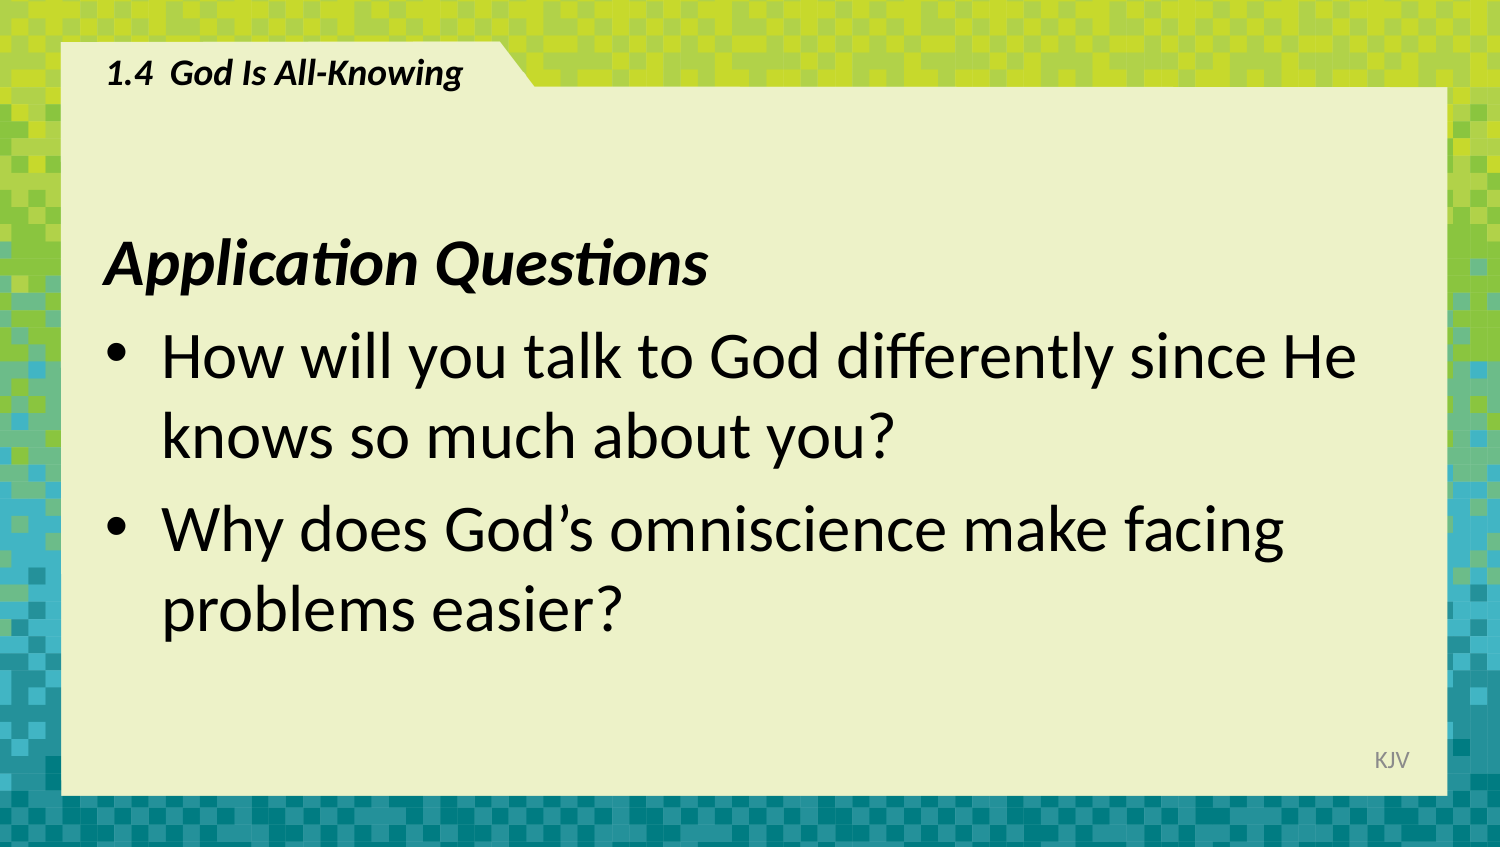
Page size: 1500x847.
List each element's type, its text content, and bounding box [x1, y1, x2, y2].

list Application Questions How will you talk to God differently since He knows so much about you? Why does God’s omniscience make facing problems easier? [89, 141, 1403, 722]
title 1.4 God Is All-Knowing [89, 33, 1420, 108]
picture [0, 0, 1500, 847]
footer KJV [950, 736, 1425, 782]
